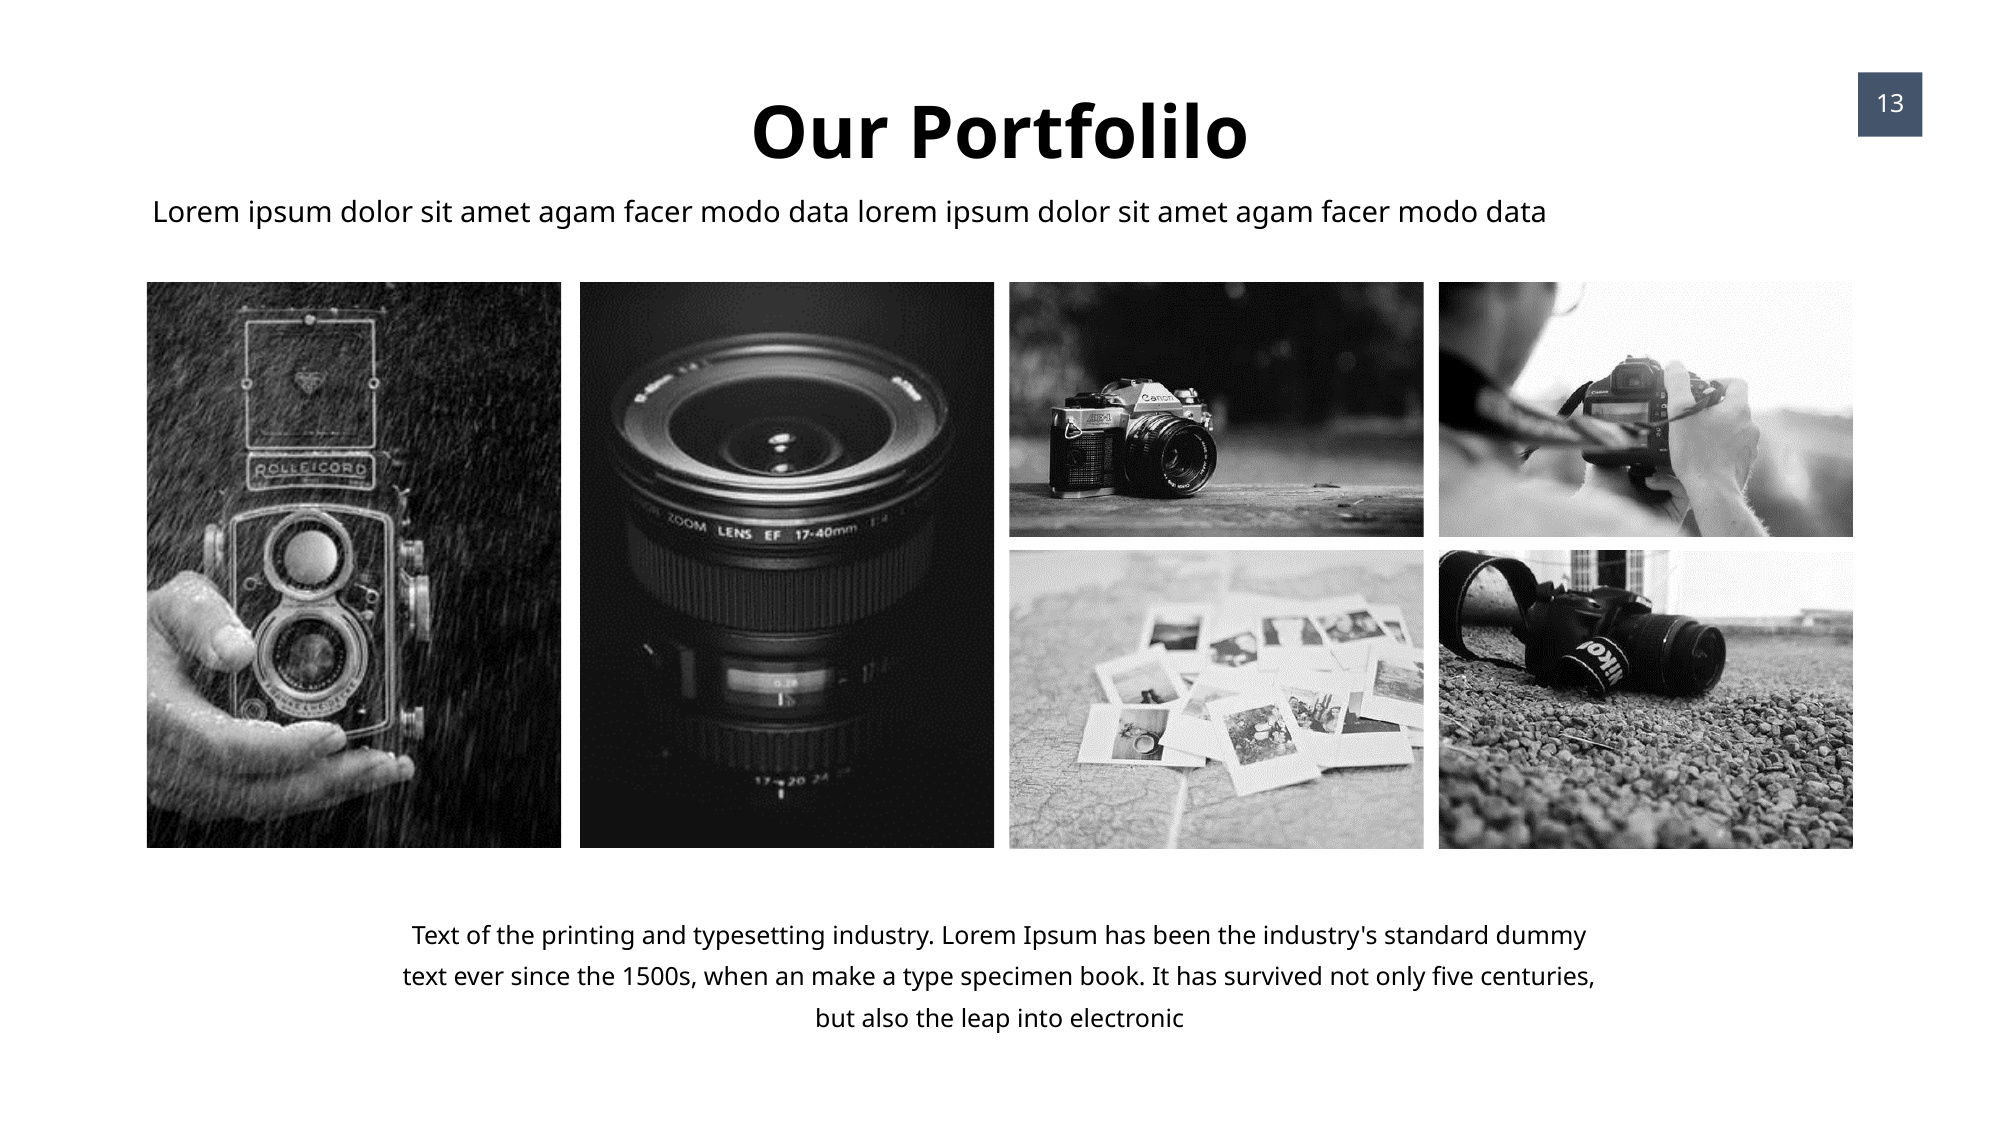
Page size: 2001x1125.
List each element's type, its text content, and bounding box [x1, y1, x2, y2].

picture [146, 282, 562, 849]
picture [1009, 550, 1424, 849]
picture [580, 282, 995, 849]
slide_number 13 [1863, 78, 1927, 130]
text_box Text of the printing and typesetting industry. Lorem Ipsum has been the industry's standard dummy text ever since the 1500s, when an make a type specimen book. It has survived not only five centuries, but also the leap into electronic [382, 900, 1617, 1040]
picture [1009, 282, 1424, 537]
title Our Portfolilo [137, 78, 1863, 191]
picture [1438, 550, 1853, 849]
picture [1438, 282, 1853, 537]
subtitle Lorem ipsum dolor sit amet agam facer modo data lorem ipsum dolor sit amet agam facer modo data [137, 191, 1863, 227]
